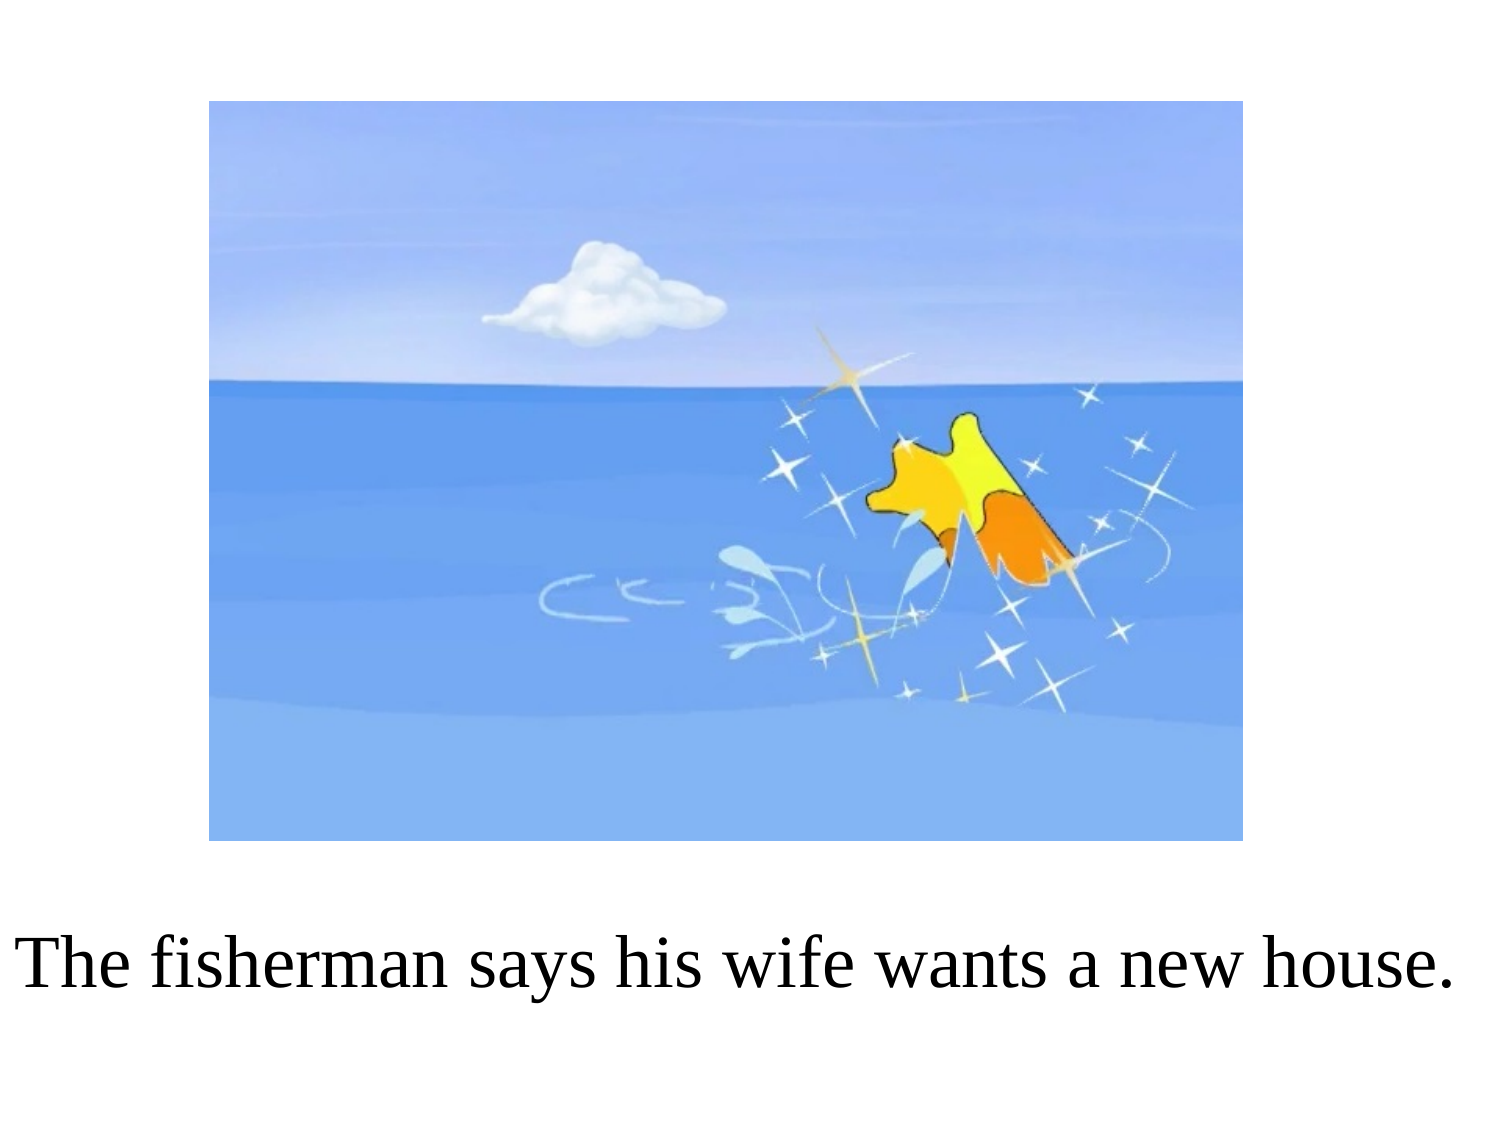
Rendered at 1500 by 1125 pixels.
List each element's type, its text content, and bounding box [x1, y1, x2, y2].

picture [209, 101, 1243, 842]
text_box The fisherman says his wife wants a new house. [0, 905, 1500, 1010]
